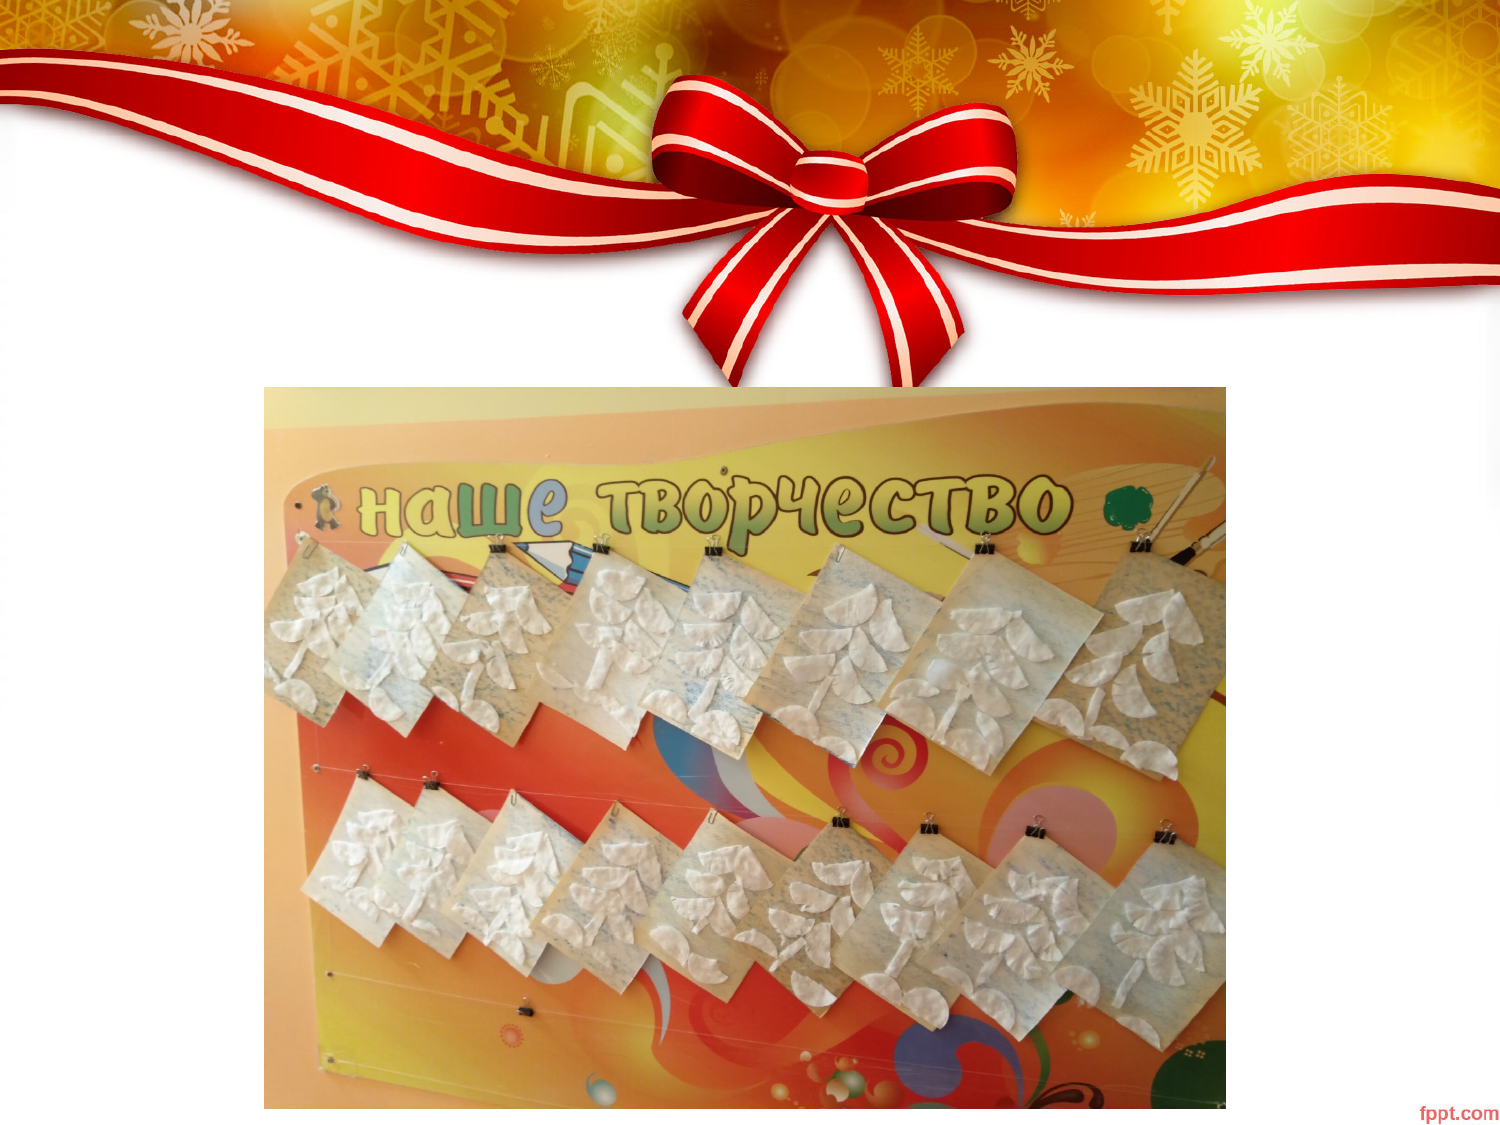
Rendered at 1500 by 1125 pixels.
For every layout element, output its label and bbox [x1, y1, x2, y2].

list [264, 386, 1227, 1109]
picture [0, 0, 1500, 1125]
